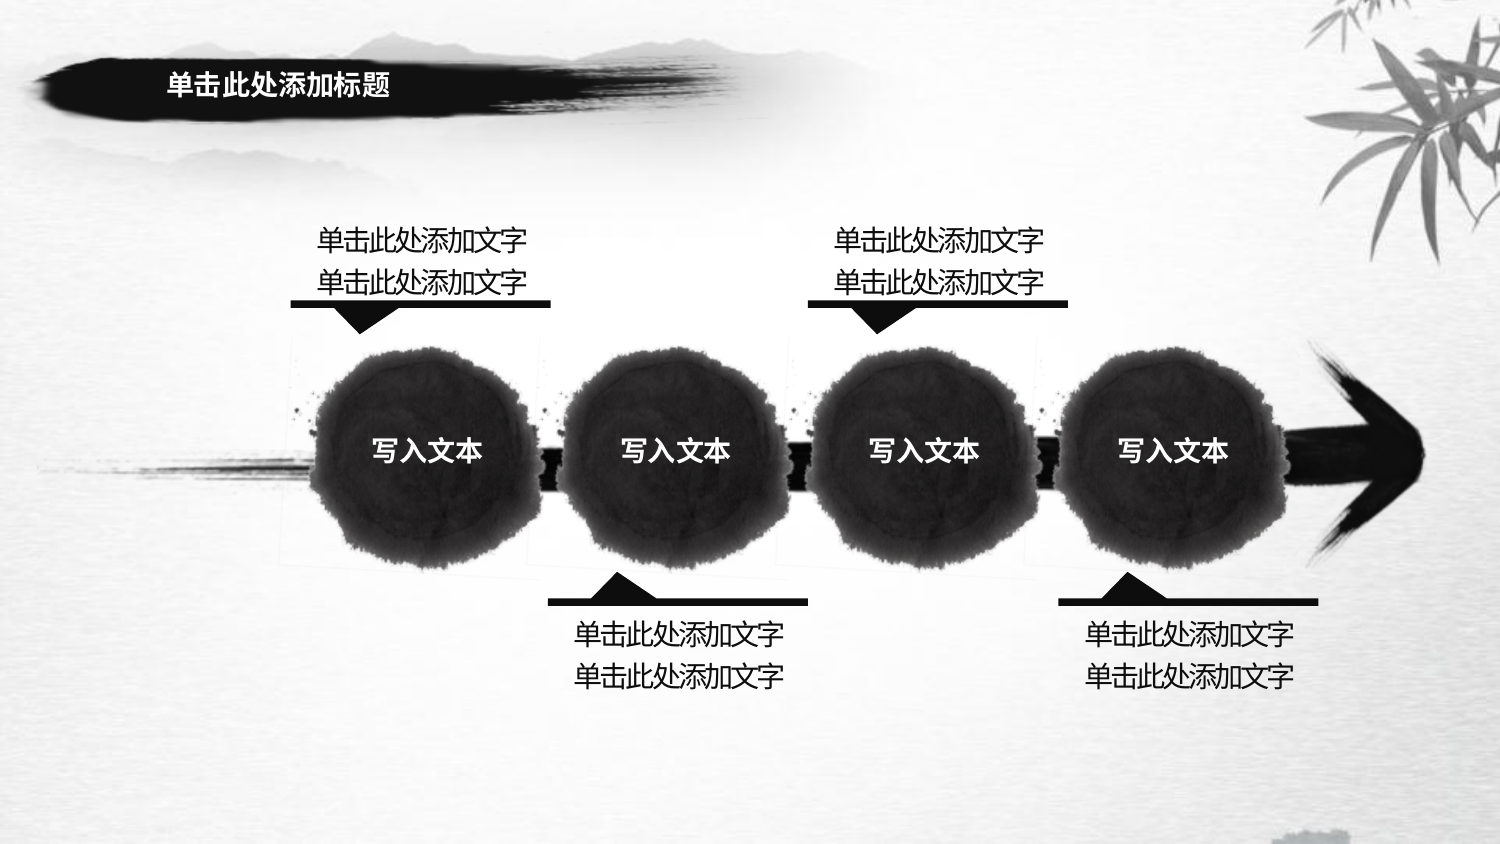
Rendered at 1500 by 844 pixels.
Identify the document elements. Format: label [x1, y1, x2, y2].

text_box [1058, 598, 1319, 702]
text_box [546, 344, 795, 573]
picture [0, 0, 1500, 844]
text_box [547, 598, 808, 702]
text_box [0, 16, 815, 134]
text_box [290, 208, 551, 309]
text_box [807, 208, 1068, 309]
text_box [1043, 344, 1292, 573]
text_box [283, 344, 546, 573]
text_box [795, 344, 1043, 573]
